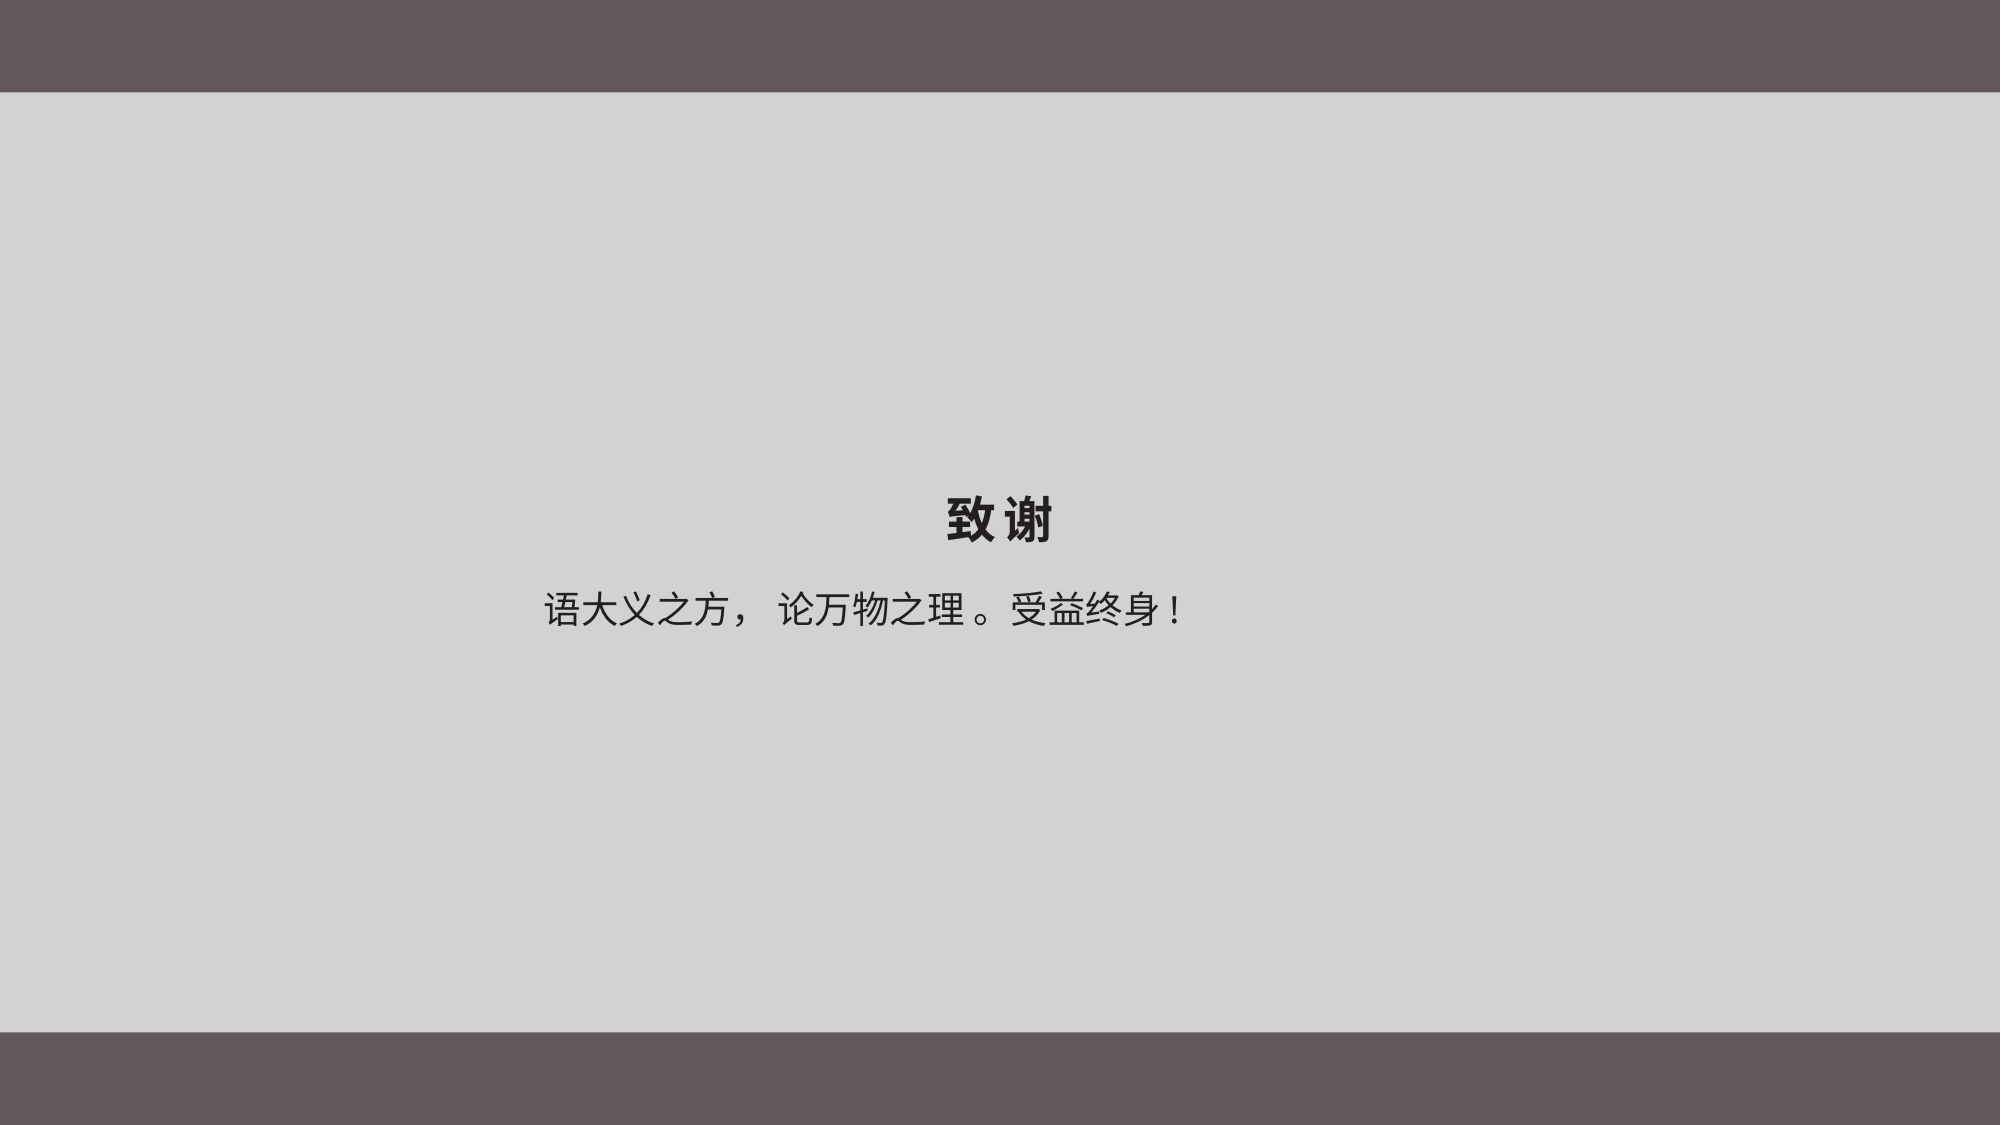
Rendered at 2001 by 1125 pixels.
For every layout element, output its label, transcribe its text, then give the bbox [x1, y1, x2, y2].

text_box [0, 1031, 2000, 1125]
text_box 语大义之方， 论万物之理 。受益终身! [528, 578, 1472, 639]
text_box [0, 0, 2000, 93]
text_box 致谢 [849, 481, 1151, 557]
